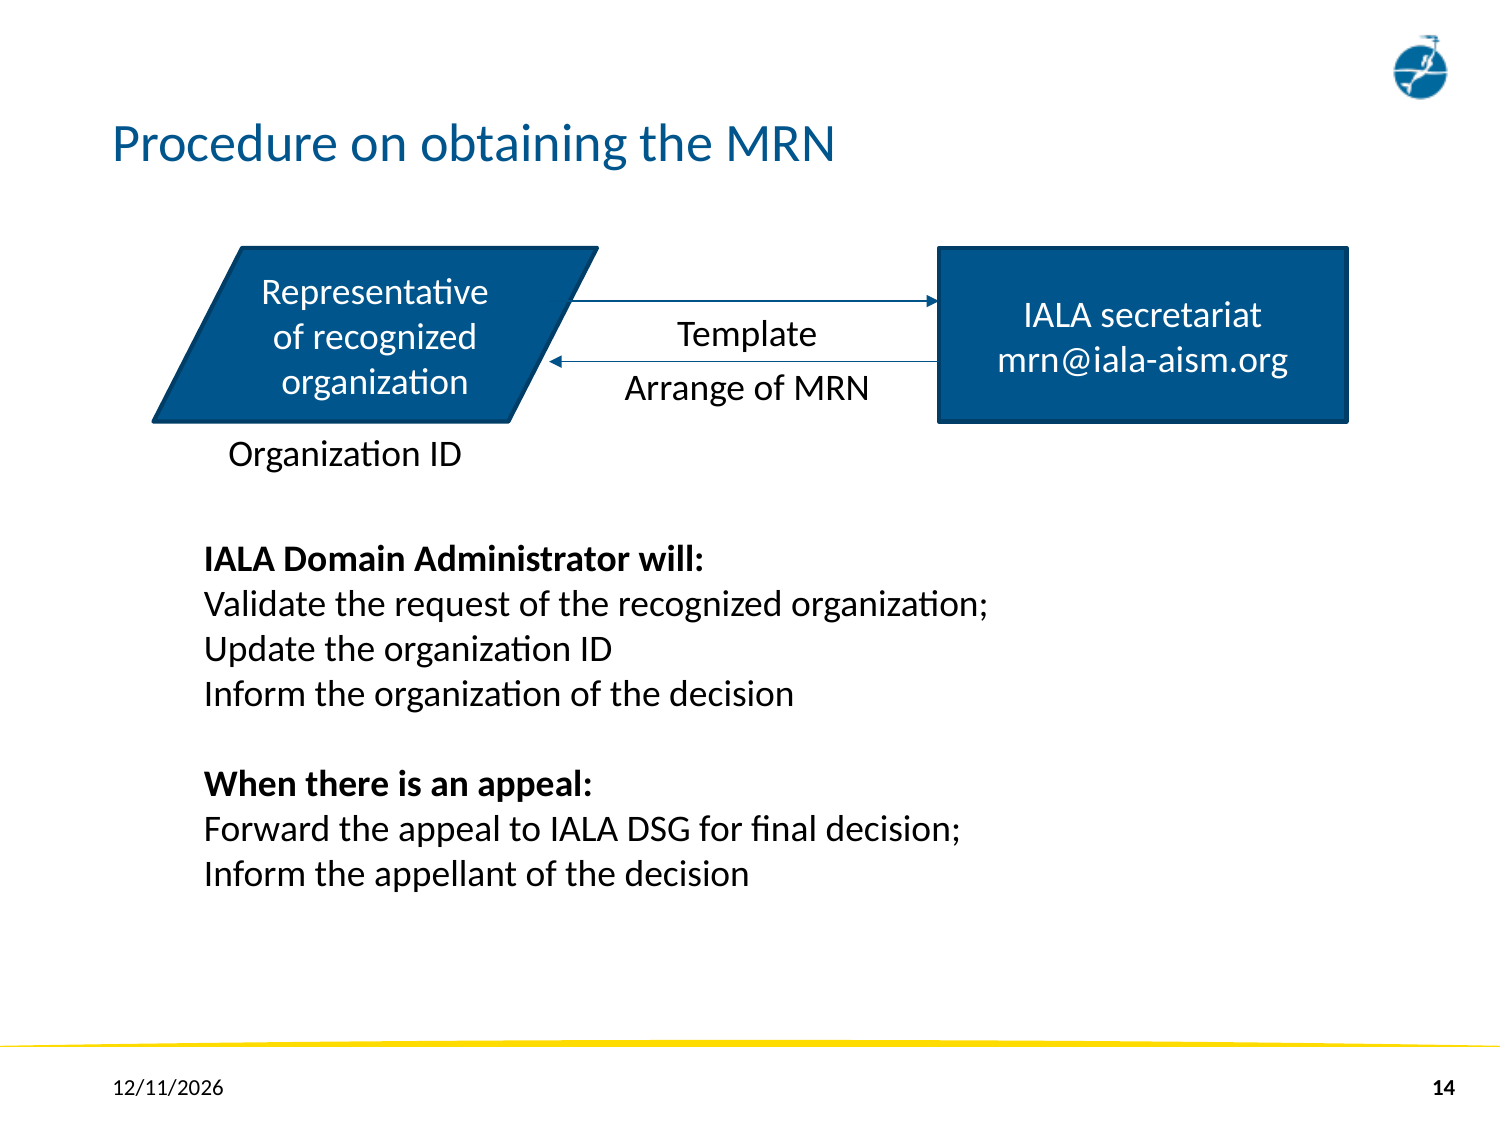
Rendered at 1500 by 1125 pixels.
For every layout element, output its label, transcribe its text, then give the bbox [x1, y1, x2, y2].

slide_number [112, 1046, 461, 1125]
text_box Representative of recognized organization [151, 245, 599, 424]
title Procedure on obtaining the MRN [112, 19, 1388, 173]
text_box Arrange of MRN [609, 369, 886, 416]
text_box IALA Domain Administrator will: Validate the request of the recognized organization; Update the organization ID Inform the organization of the decision When there is an appeal: Forward the appeal to IALA DSG for final decision; Inform the appellant of the decision [189, 526, 1005, 902]
text_box Template [662, 309, 833, 355]
slide_number 14 [1387, 1046, 1500, 1125]
text_box Arrange of MRN [609, 355, 886, 360]
text_box IALA secretariat mrn@iala-aism.org [937, 246, 1349, 424]
text_box Organization ID [213, 421, 478, 482]
